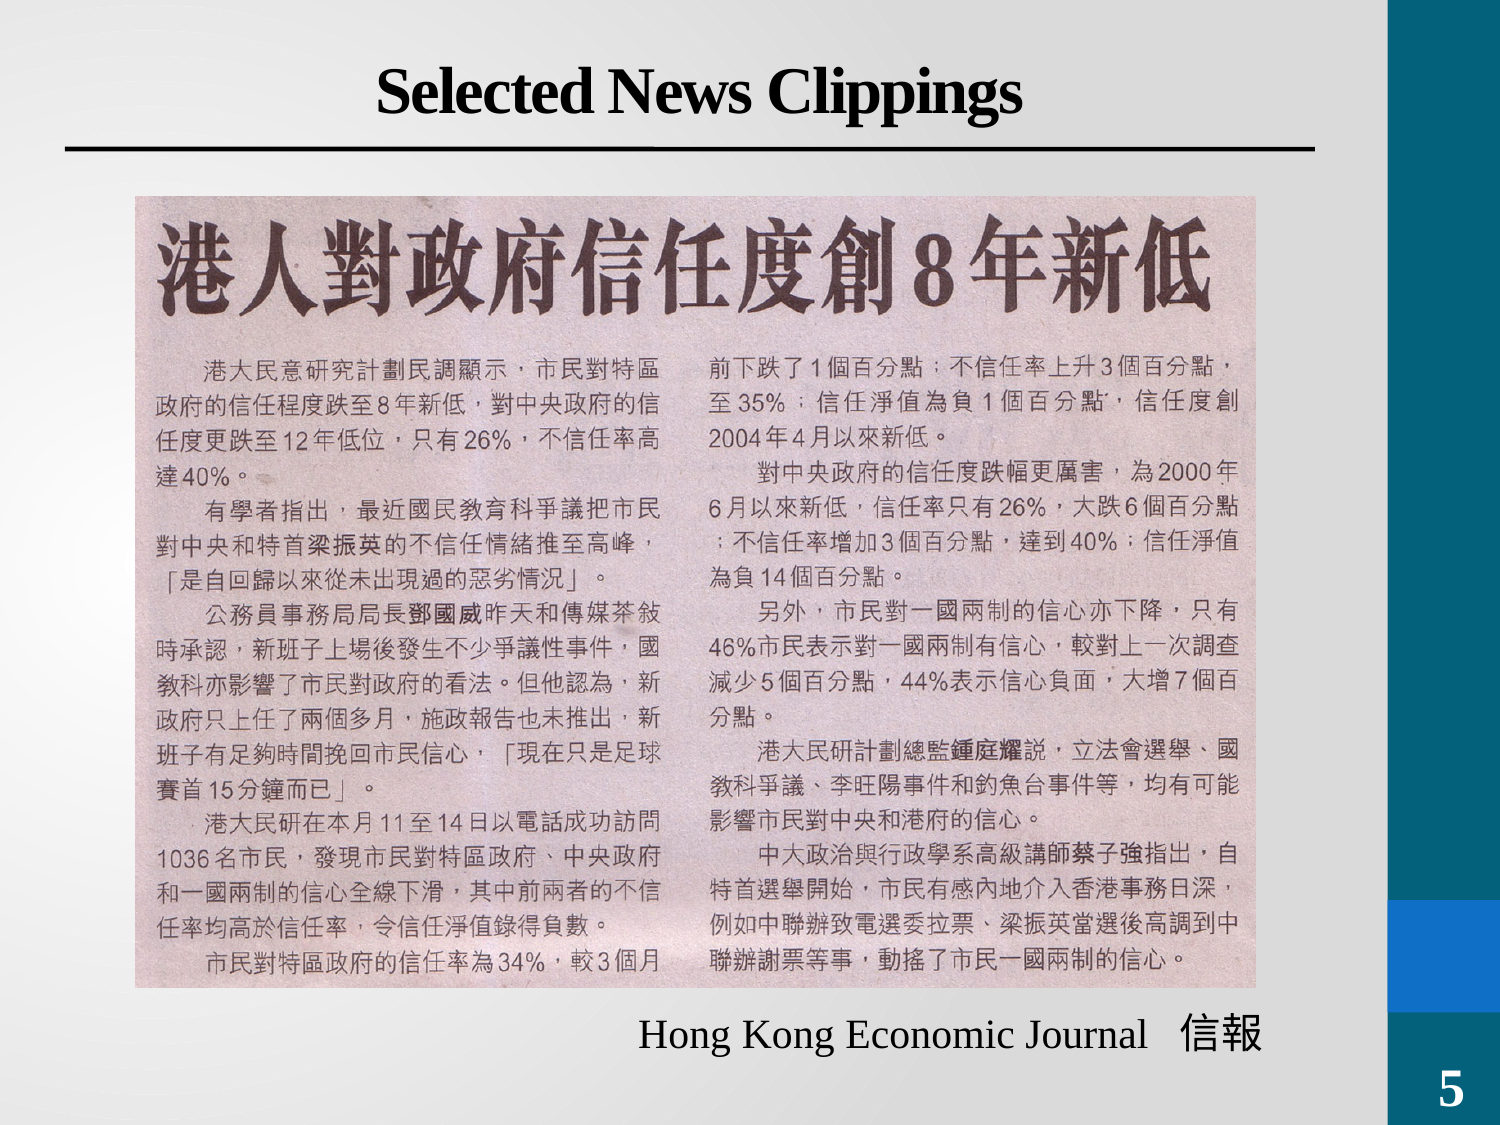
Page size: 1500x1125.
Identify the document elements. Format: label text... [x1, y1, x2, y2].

title Selected News Clippings [75, 45, 1325, 129]
picture [135, 195, 1256, 989]
text_box Hong Kong Economic Journal 信報 [620, 999, 1282, 1065]
text_box 5 [1403, 1045, 1500, 1125]
